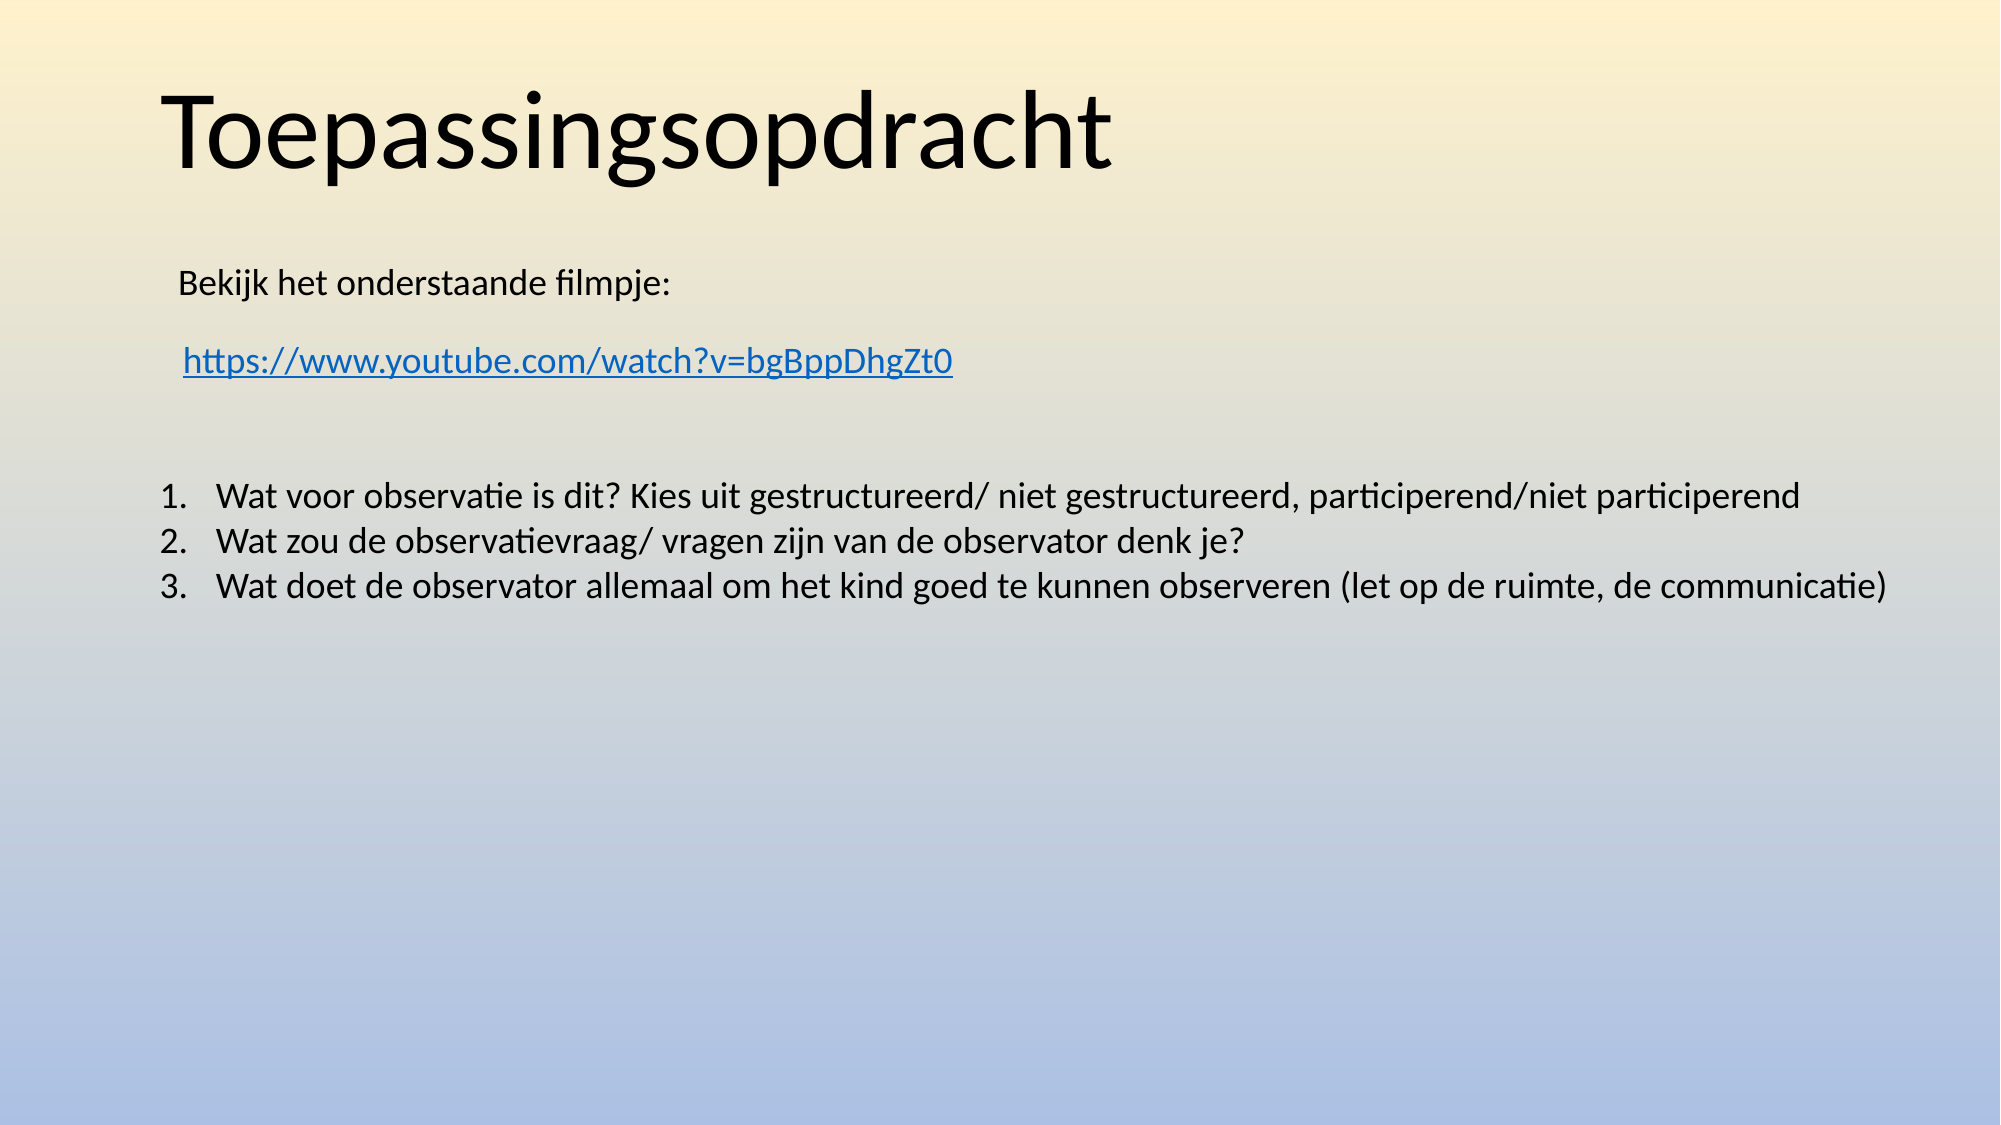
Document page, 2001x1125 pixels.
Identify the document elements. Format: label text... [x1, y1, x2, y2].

text_box Bekijk het onderstaande filmpje: [163, 251, 1421, 311]
text_box Wat voor observatie is dit? Kies uit gestructureerd/ niet gestructureerd, participerend/niet participerend Wat zou de observatievraag/ vragen zijn van de observator denk je? Wat doet de observator allemaal om het kind goed te kunnen observeren (let op de ruimte, de communicatie) [144, 463, 1905, 614]
text_box Toepassingsopdracht [145, 48, 1130, 199]
text_box https://www.youtube.com/watch?v=bgBppDhgZt0 [168, 325, 969, 389]
